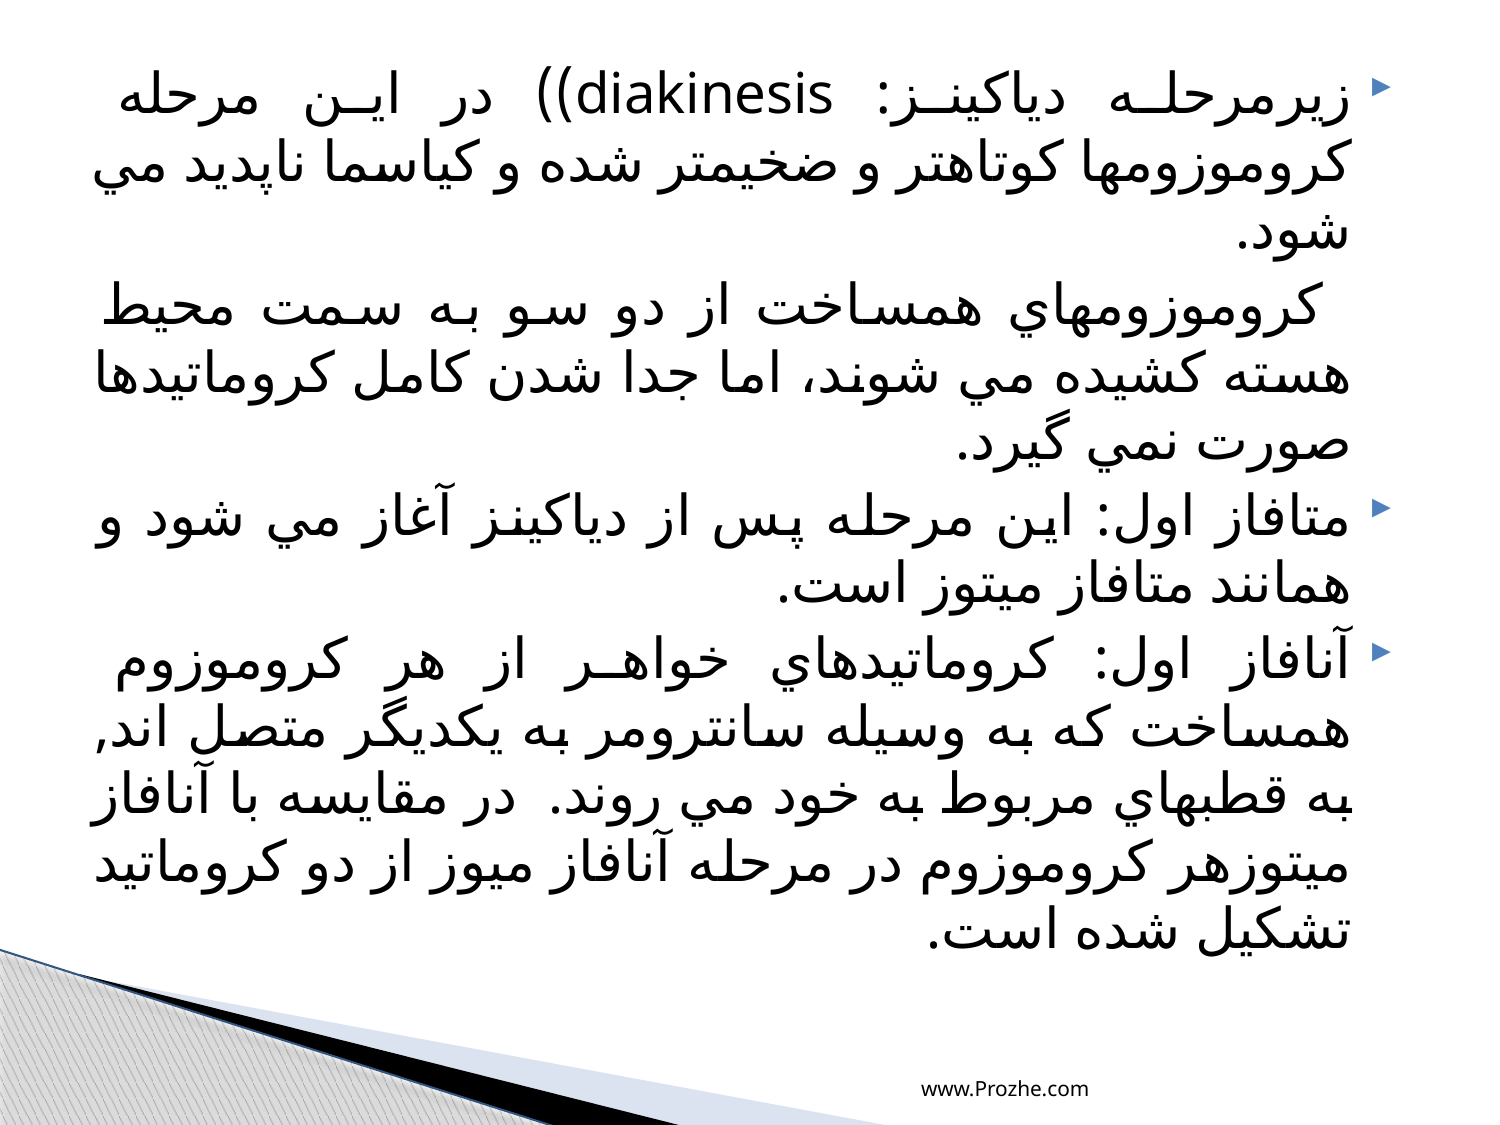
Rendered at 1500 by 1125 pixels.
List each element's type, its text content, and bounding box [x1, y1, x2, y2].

footer www.Prozhe.com [718, 1051, 1105, 1112]
list زيرمرحله دياكينز: diakinesis)) در این مرحله كروموزومها كوتاهتر و ضخيمتر شده و كياسما ناپديد مي شود. كروموزومهاي همساخت از دو سو به سمت محيط هسته كشيده مي شوند، اما جدا شدن كامل كروماتيدها صورت نمي گيرد. متافاز اول: اين مرحله پس از دياكينز آغاز مي شود و همانند متافاز ميتوز است. آنافاز اول: كروماتيدهاي خواهر از هر كروموزوم همساخت كه به وسيله سانترومر به يكديگر متصل اند, به قطبهاي مربوط به خود مي روند. در مقايسه با آنافاز ميتوزهر كروموزوم در مرحله آنافاز ميوز از دو كروماتيد تشكيل شده است. [76, 50, 1427, 888]
